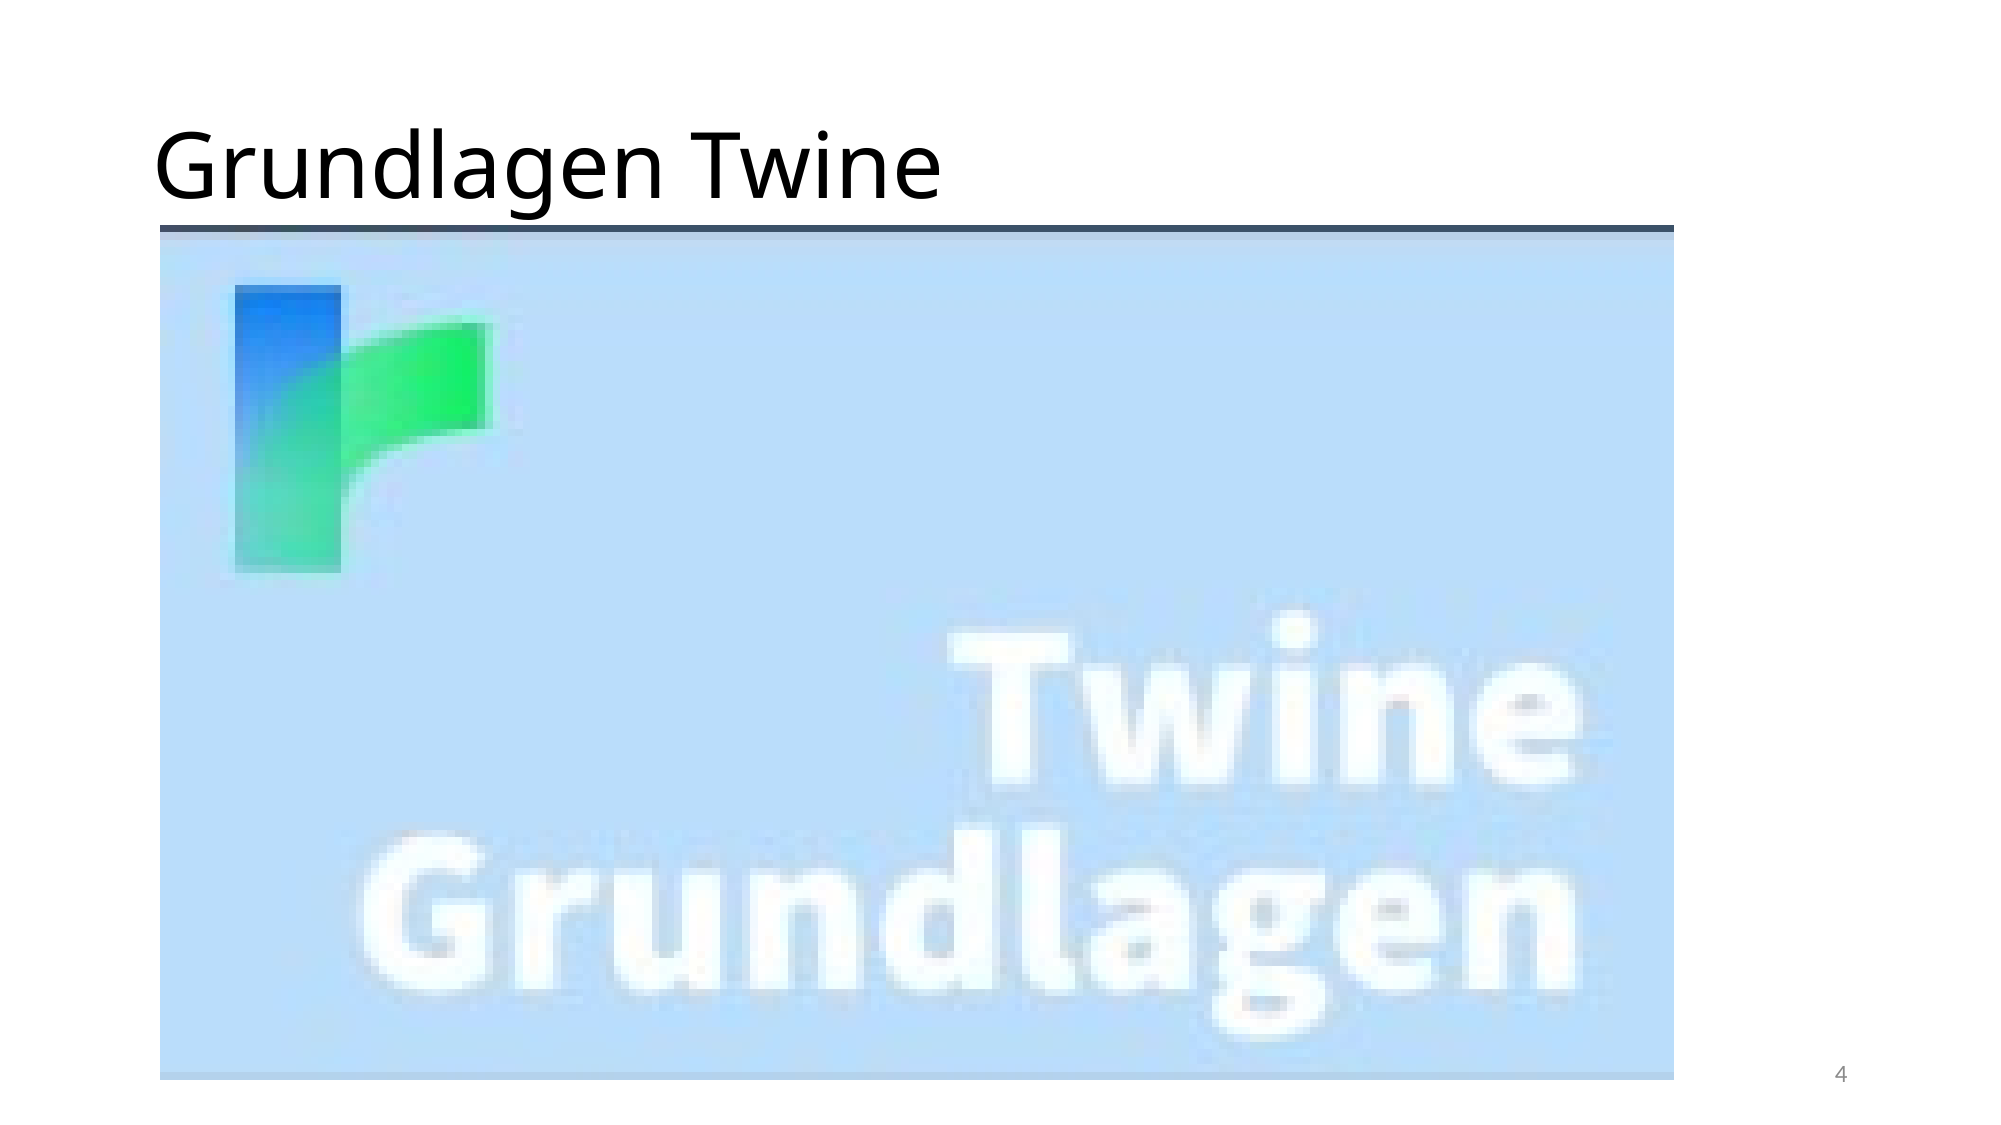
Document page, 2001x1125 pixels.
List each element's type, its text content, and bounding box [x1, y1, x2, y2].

title Grundlagen Twine [137, 59, 1863, 278]
slide_number 4 [1412, 1042, 1863, 1103]
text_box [160, 224, 1675, 1081]
